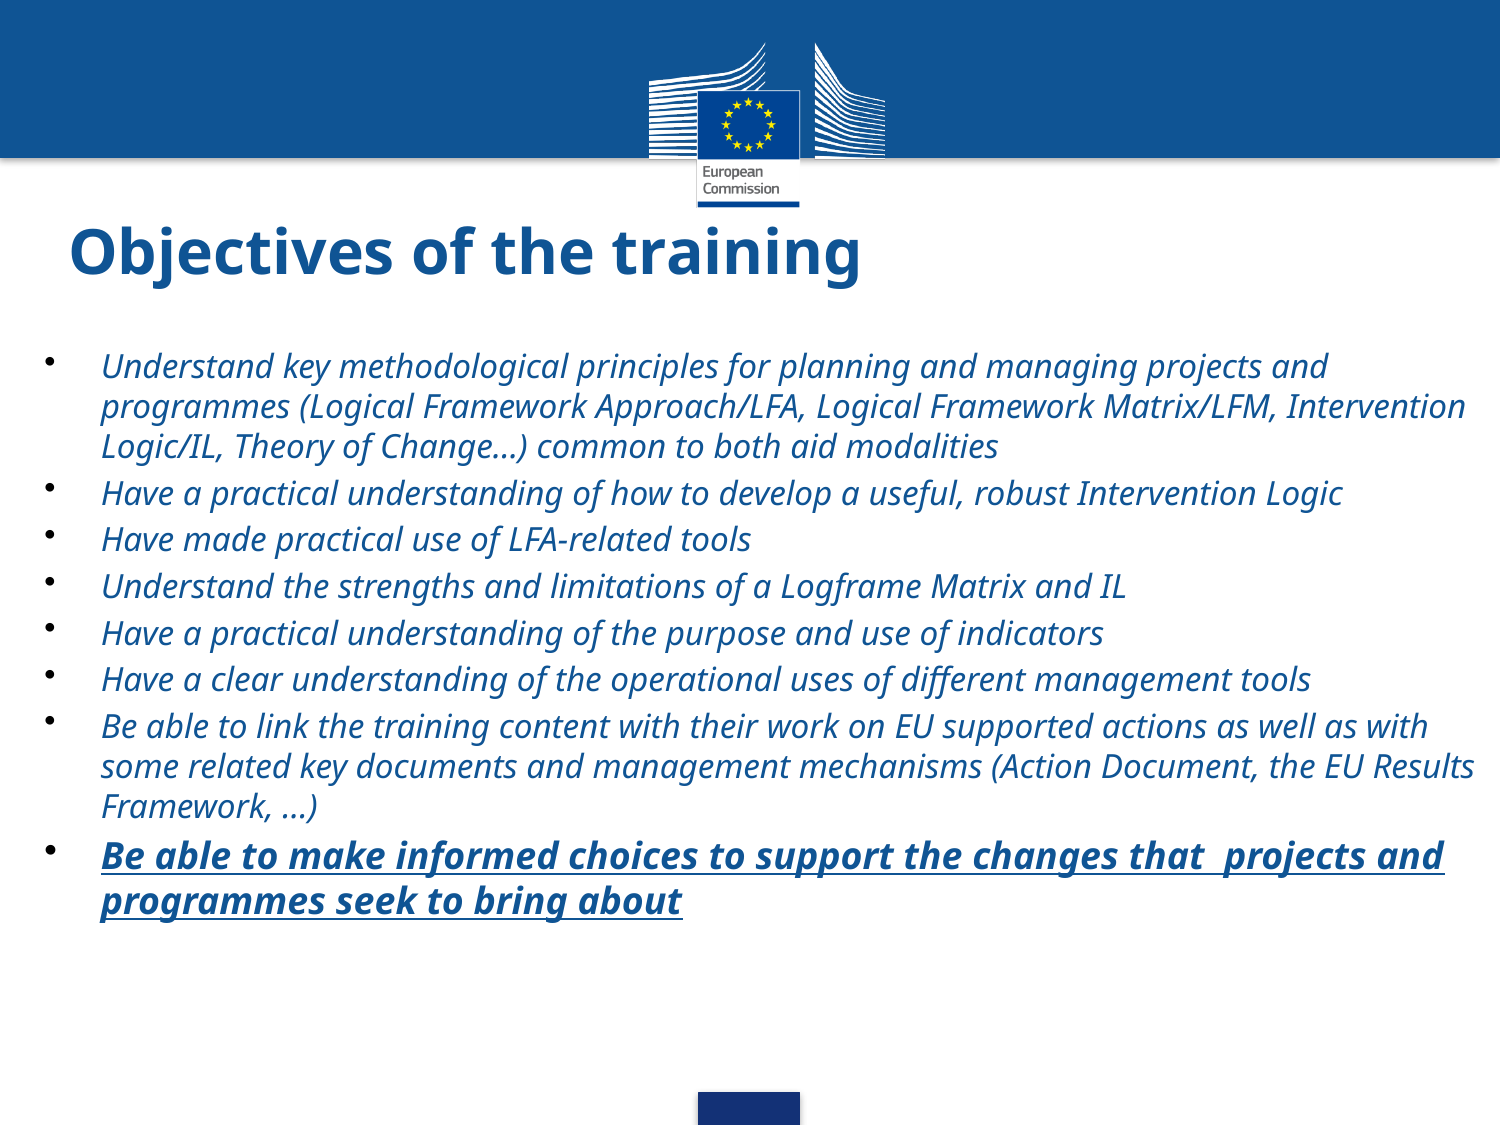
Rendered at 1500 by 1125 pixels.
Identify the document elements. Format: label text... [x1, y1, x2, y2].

title Objectives of the training [52, 172, 1404, 327]
picture [649, 42, 885, 172]
list Understand key methodological principles for planning and managing projects and programmes (Logical Framework Approach/LFA, Logical Framework Matrix/LFM, Intervention Logic/IL, Theory of Change…) common to both aid modalities Have a practical understanding of how to develop a useful, robust Intervention Logic Have made practical use of LFA-related tools Understand the strengths and limitations of a Logframe Matrix and IL Have a practical understanding of the purpose and use of indicators Have a clear understanding of the operational uses of different management tools Be able to link the training content with their work on EU supported actions as well as with some related key documents and management mechanisms (Action Document, the EU Results Framework, …) Be able to make informed choices to support the changes that projects and programmes seek to bring about [29, 337, 1500, 1012]
